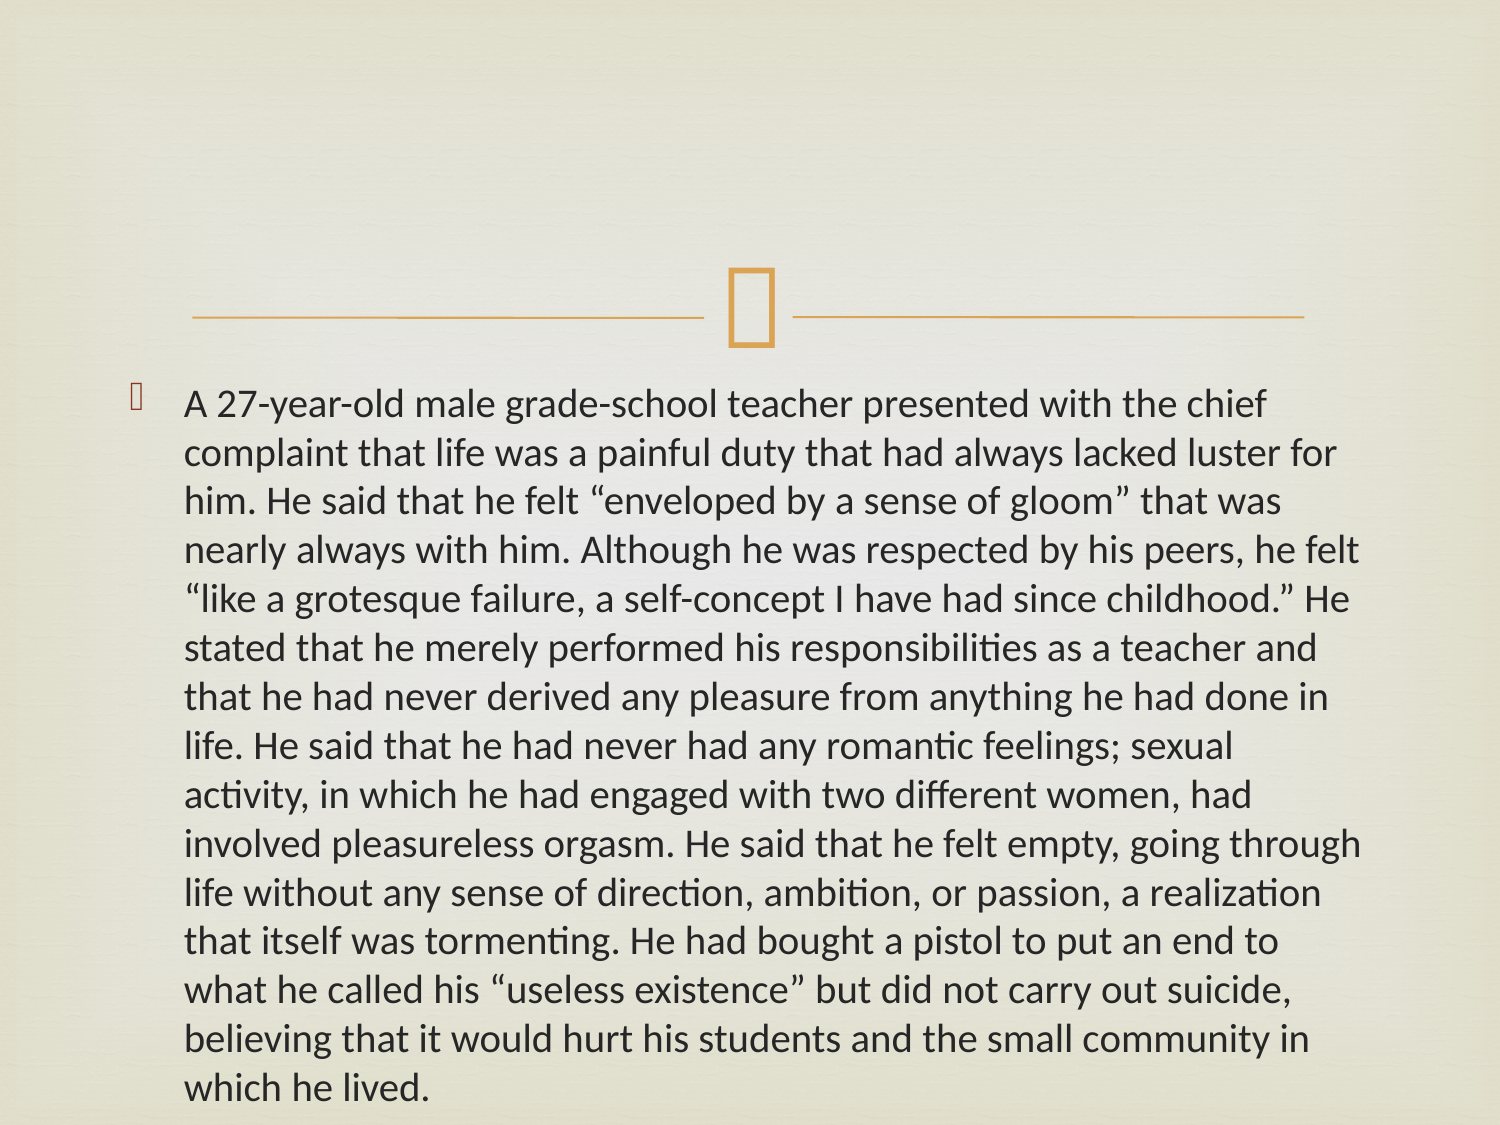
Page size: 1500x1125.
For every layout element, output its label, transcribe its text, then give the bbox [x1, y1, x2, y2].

list A 27-year-old male grade-school teacher presented with the chief complaint that life was a painful duty that had always lacked luster for him. He said that he felt “enveloped by a sense of gloom” that was nearly always with him. Although he was respected by his peers, he felt “like a grotesque failure, a self-concept I have had since childhood.” He stated that he merely performed his responsibilities as a teacher and that he had never derived any pleasure from anything he had done in life. He said that he had never had any romantic feelings; sexual activity, in which he had engaged with two different women, had involved pleasureless orgasm. He said that he felt empty, going through life without any sense of direction, ambition, or passion, a realization that itself was tormenting. He had bought a pistol to put an end to what he called his “useless existence” but did not carry out suicide, believing that it would hurt his students and the small community in which he lived. [114, 368, 1386, 1125]
